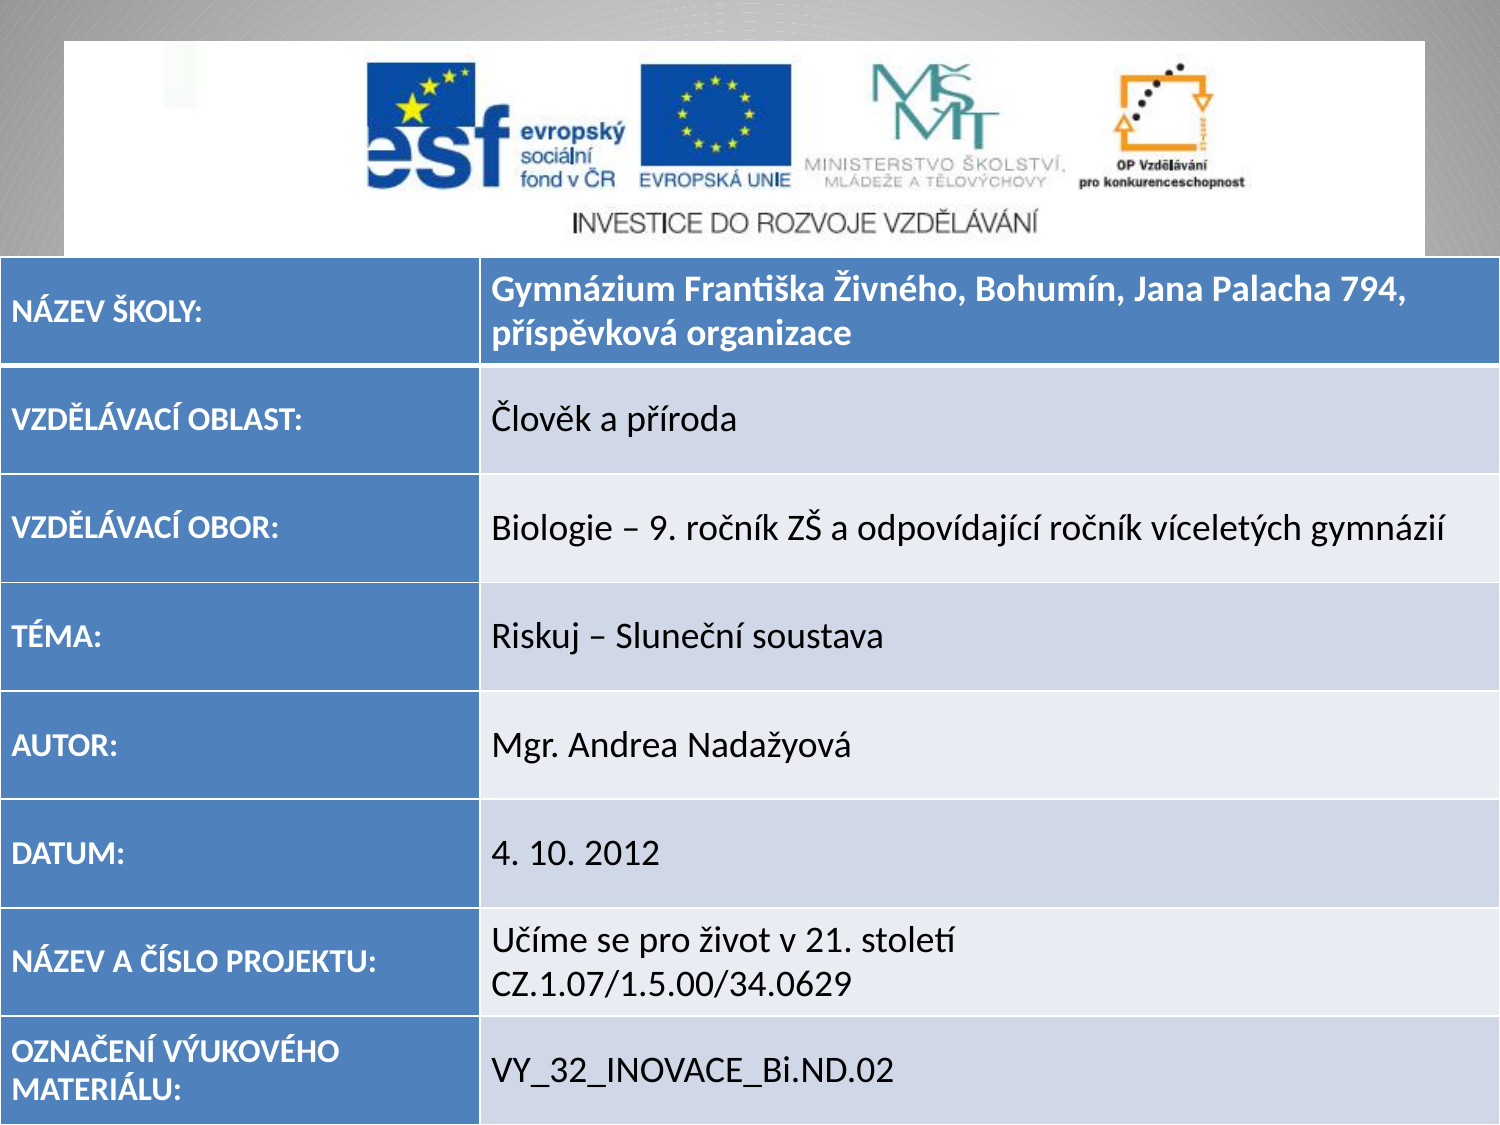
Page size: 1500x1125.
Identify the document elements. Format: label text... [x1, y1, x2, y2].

table_cell VY_32_INOVACE_Bi.ND.02 [481, 1017, 1499, 1124]
table_cell TÉMA: [1, 583, 479, 690]
table_cell NÁZEV A ČÍSLO PROJEKTU: [1, 909, 479, 1015]
table_cell Učíme se pro život v 21. století CZ.1.07/1.5.00/34.0629 [481, 909, 1499, 1015]
table_cell Riskuj – Sluneční soustava [481, 583, 1499, 690]
table_cell Mgr. Andrea Nadažyová [481, 692, 1499, 798]
picture [64, 41, 1425, 258]
table_header NÁZEV ŠKOLY: [1, 258, 479, 363]
table_cell VZDĚLÁVACÍ OBOR: [1, 475, 479, 582]
table_cell DATUM: [1, 800, 479, 907]
table_header Gymnázium Františka Živného, Bohumín, Jana Palacha 794, příspěvková organizace [481, 258, 1499, 363]
table_cell Biologie – 9. ročník ZŠ a odpovídající ročník víceletých gymnázií [481, 475, 1499, 582]
table_cell VZDĚLÁVACÍ OBLAST: [1, 368, 479, 473]
table_cell OZNAČENÍ VÝUKOVÉHO MATERIÁLU: [1, 1017, 479, 1124]
table_cell 4. 10. 2012 [481, 800, 1499, 907]
table_cell AUTOR: [1, 692, 479, 798]
table_cell Člověk a příroda [481, 368, 1499, 473]
